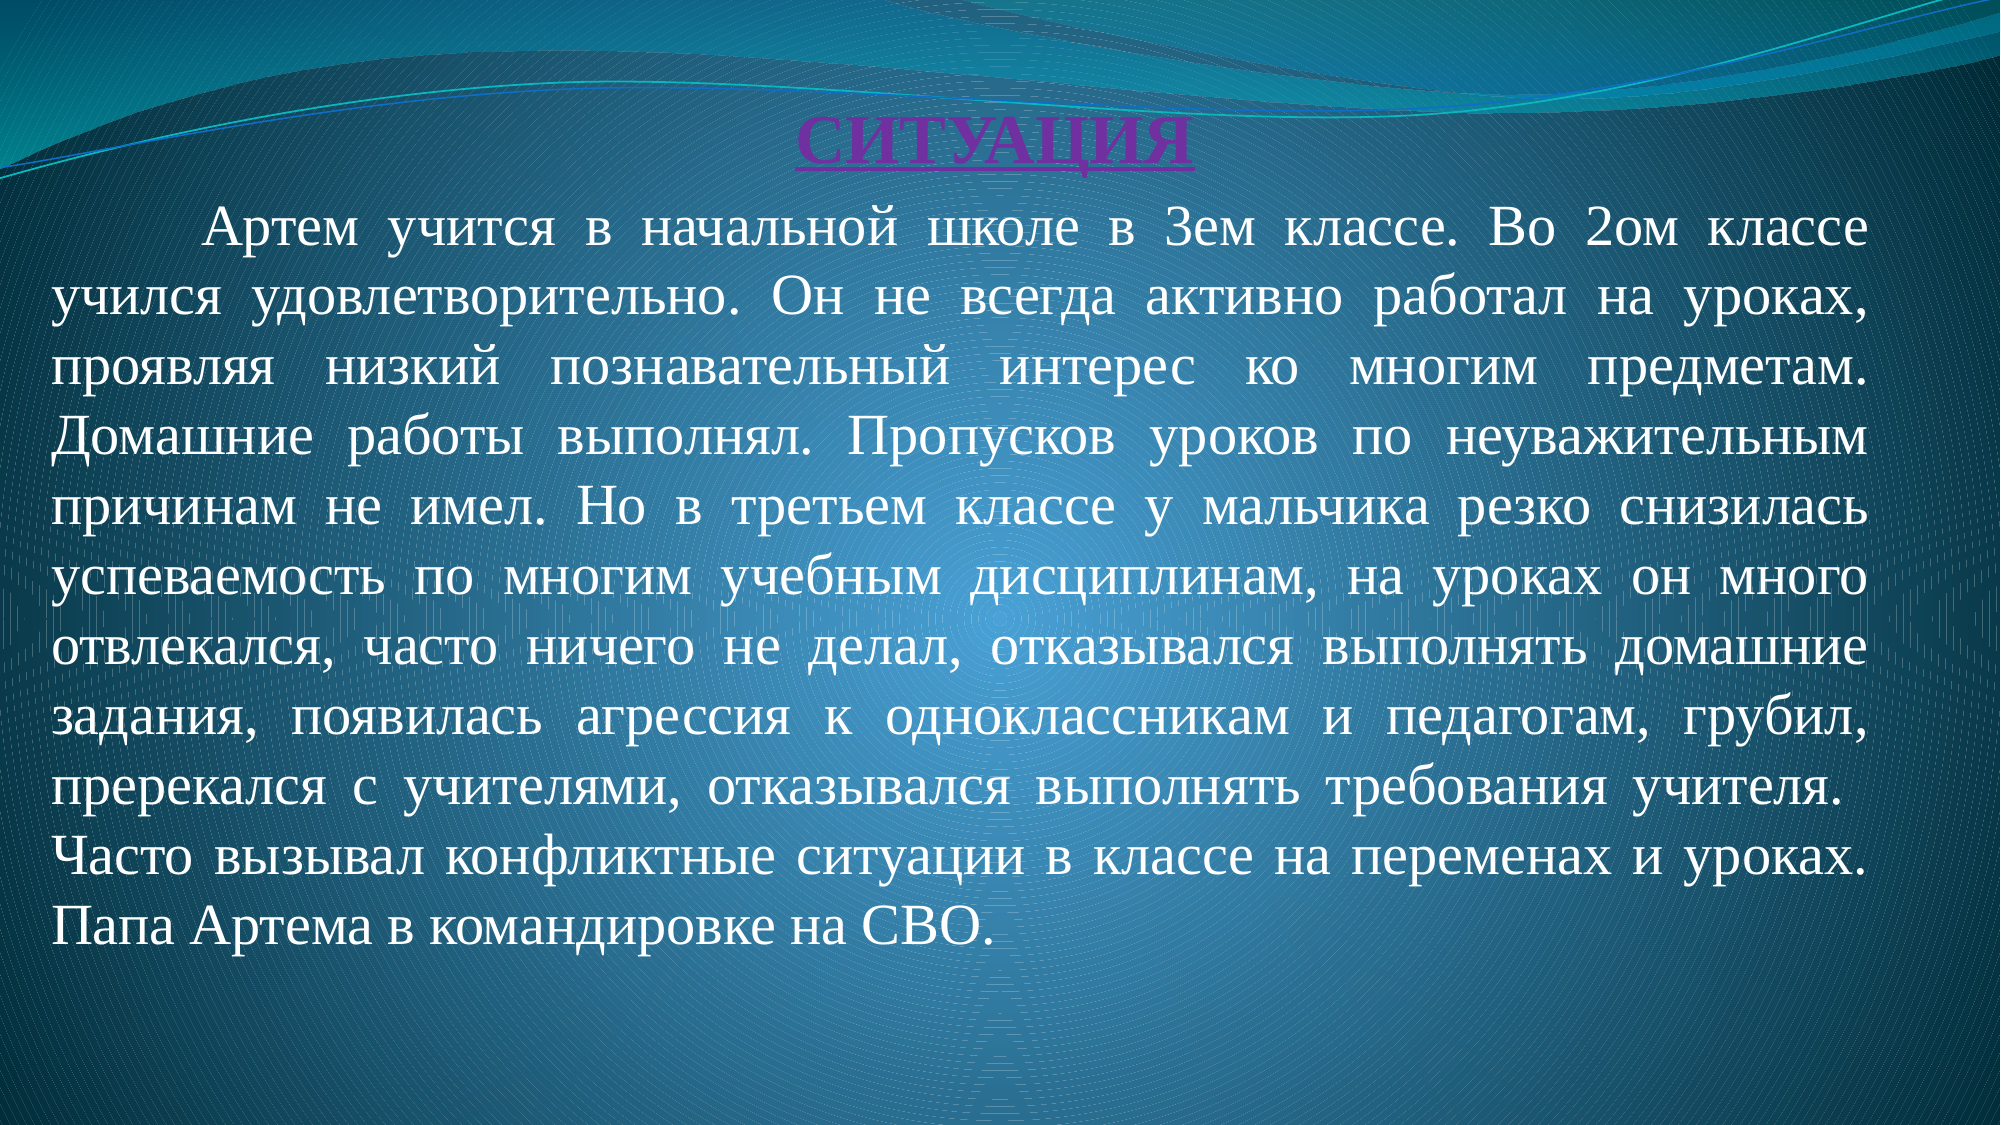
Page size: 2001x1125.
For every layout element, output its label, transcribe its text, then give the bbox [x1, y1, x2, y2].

title СИТУАЦИЯ [313, 98, 1677, 179]
list Артем учится в начальной школе в 3ем классе. Во 2ом классе учился удовлетворительно. Он не всегда активно работал на уроках, проявляя низкий познавательный интерес ко многим предметам. Домашние работы выполнял. Пропусков уроков по неуважительным причинам не имел. Но в третьем классе у мальчика резко снизилась успеваемость по многим учебным дисциплинам, на уроках он много отвлекался, часто ничего не делал, отказывался выполнять домашние задания, появилась агрессия к одноклассникам и педагогам, грубил, пререкался с учителями, отказывался выполнять требования учителя. Часто вызывал конфликтные ситуации в классе на переменах и уроках. Папа Артема в командировке на СВО. [43, 179, 1878, 521]
